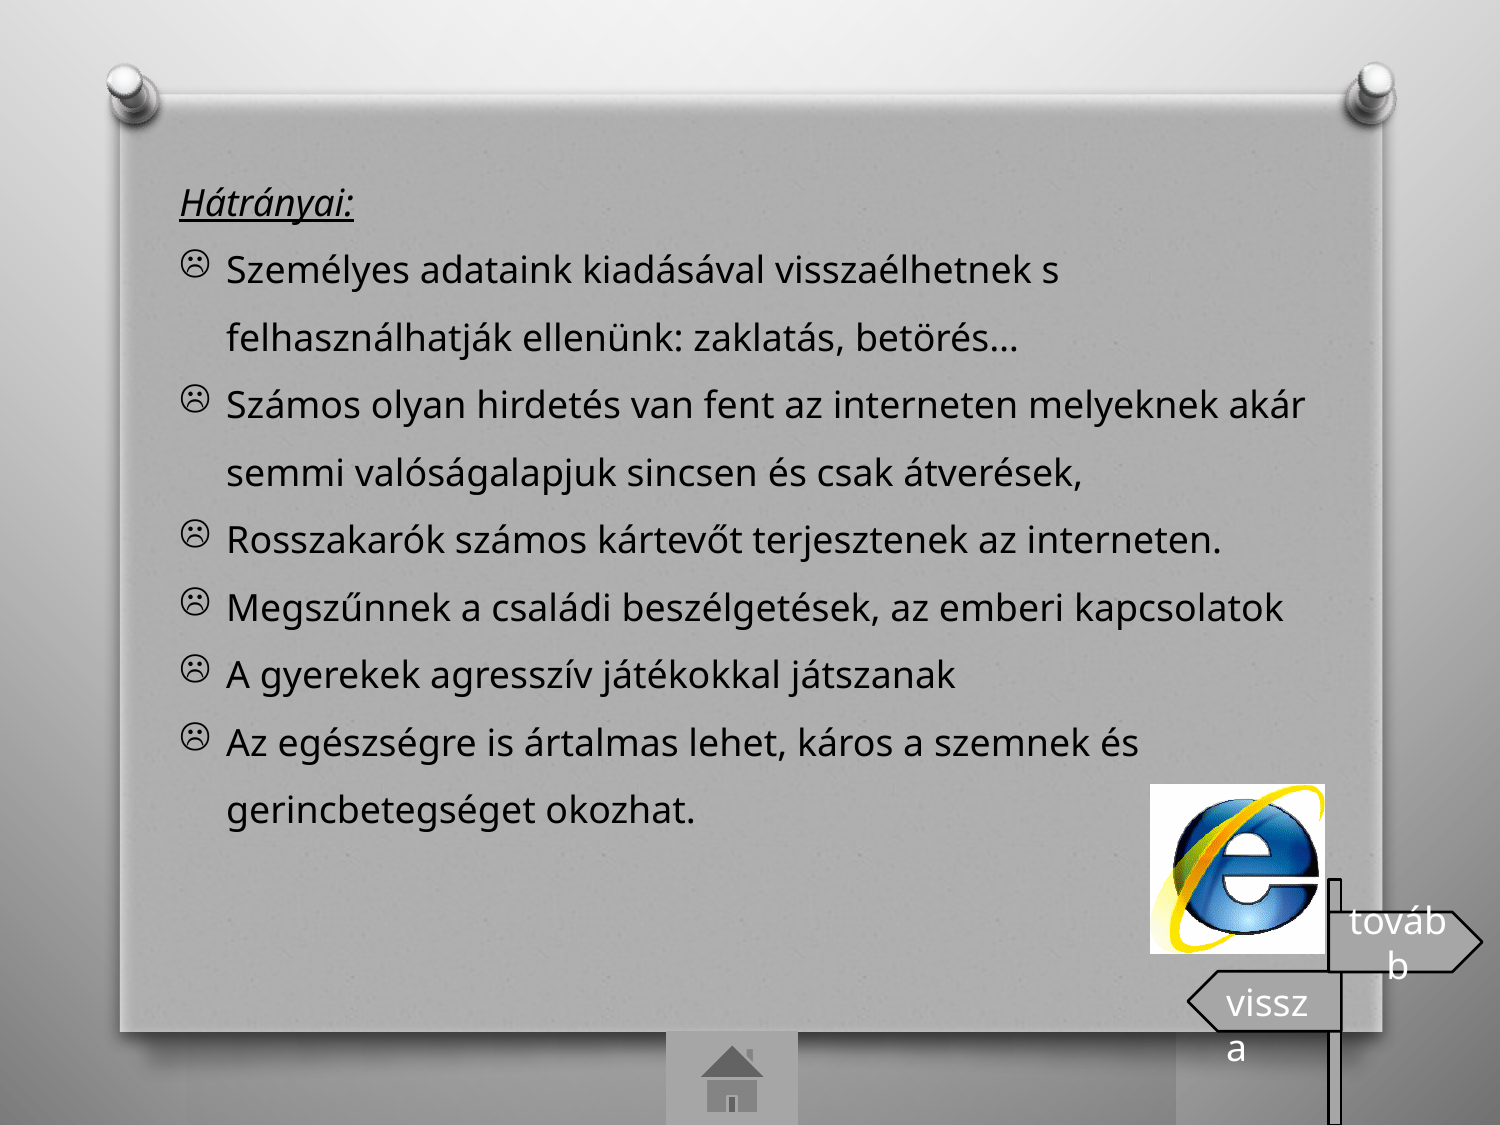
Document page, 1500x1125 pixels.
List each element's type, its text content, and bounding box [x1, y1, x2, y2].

text_box Hátrányai: Személyes adataink kiadásával visszaélhetnek s felhasználhatják ellenünk: zaklatás, betörés… Számos olyan hirdetés van fent az interneten melyeknek akár semmi valóságalapjuk sincsen és csak átverések, Rosszakarók számos kártevőt terjesztenek az interneten. Megszűnnek a családi beszélgetések, az emberi kapcsolatok A gyerekek agresszív játékokkal játszanak Az egészségre is ártalmas lehet, káros a szemnek és gerincbetegséget okozhat. [164, 148, 1340, 839]
text_box [1328, 878, 1342, 910]
picture [1317, 35, 1439, 156]
picture [75, 29, 198, 153]
text_box tovább [1327, 910, 1484, 974]
text_box [1327, 1033, 1342, 1125]
text_box [666, 1031, 798, 1125]
text_box vissza [1211, 971, 1340, 1076]
picture [1150, 765, 1326, 972]
text_box [1186, 977, 1211, 1027]
